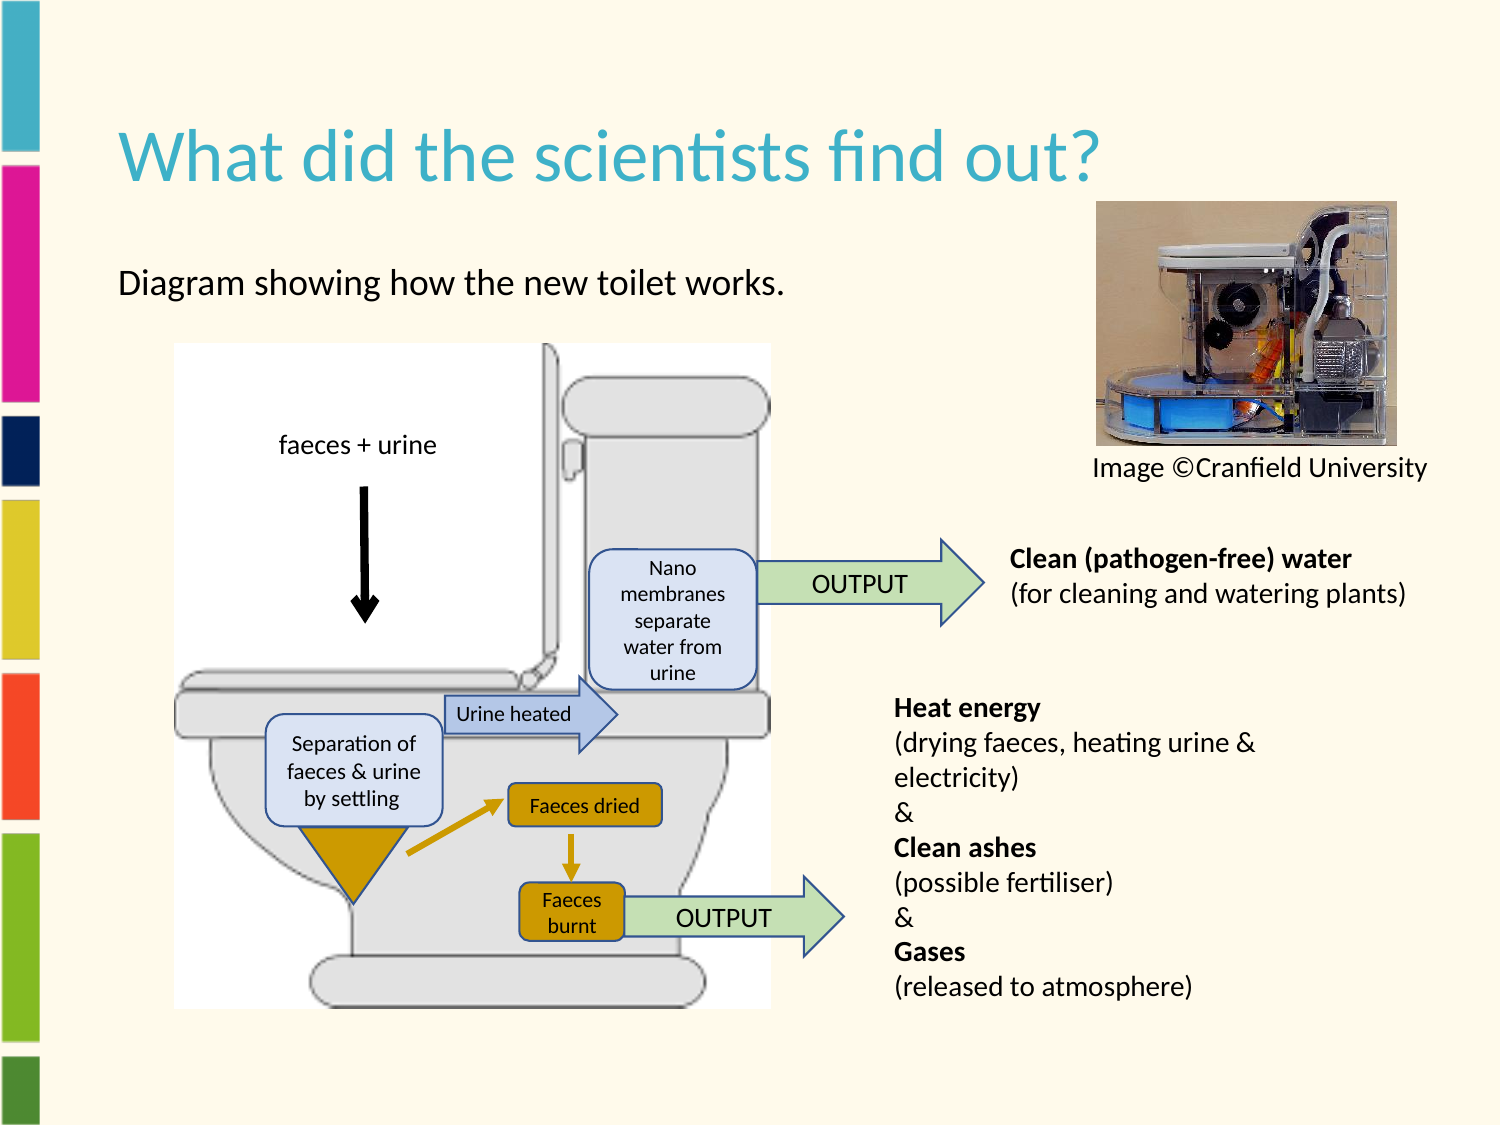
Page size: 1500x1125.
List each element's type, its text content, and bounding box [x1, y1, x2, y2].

picture [1096, 201, 1397, 446]
text_box Clean (pathogen-free) water (for cleaning and watering plants) [995, 532, 1448, 617]
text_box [441, 676, 625, 753]
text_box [624, 680, 1362, 957]
text_box Image ©Cranfield University [1077, 441, 1443, 491]
text_box Diagram showing how the new toilet works. [103, 250, 1078, 311]
picture [2, 1, 39, 1124]
text_box OUTPUT [771, 537, 986, 628]
title What did the scientists find out? [103, 48, 1397, 266]
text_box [406, 798, 505, 855]
picture [174, 343, 771, 1009]
